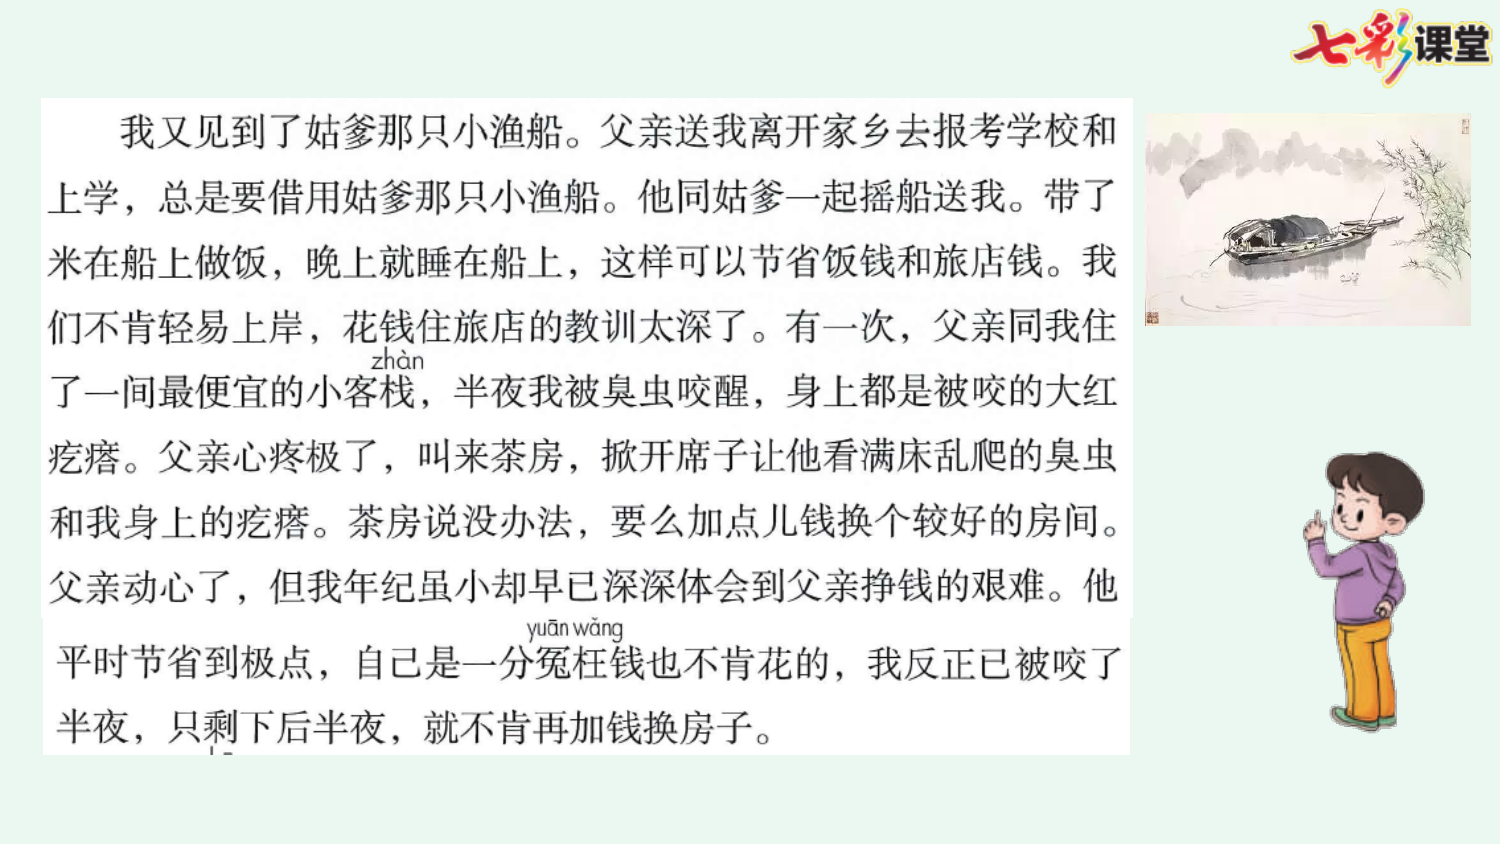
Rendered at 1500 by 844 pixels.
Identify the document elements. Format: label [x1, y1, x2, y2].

picture [1289, 8, 1495, 89]
text_box [40, 98, 1133, 756]
picture [1145, 112, 1471, 326]
picture [1272, 446, 1436, 741]
